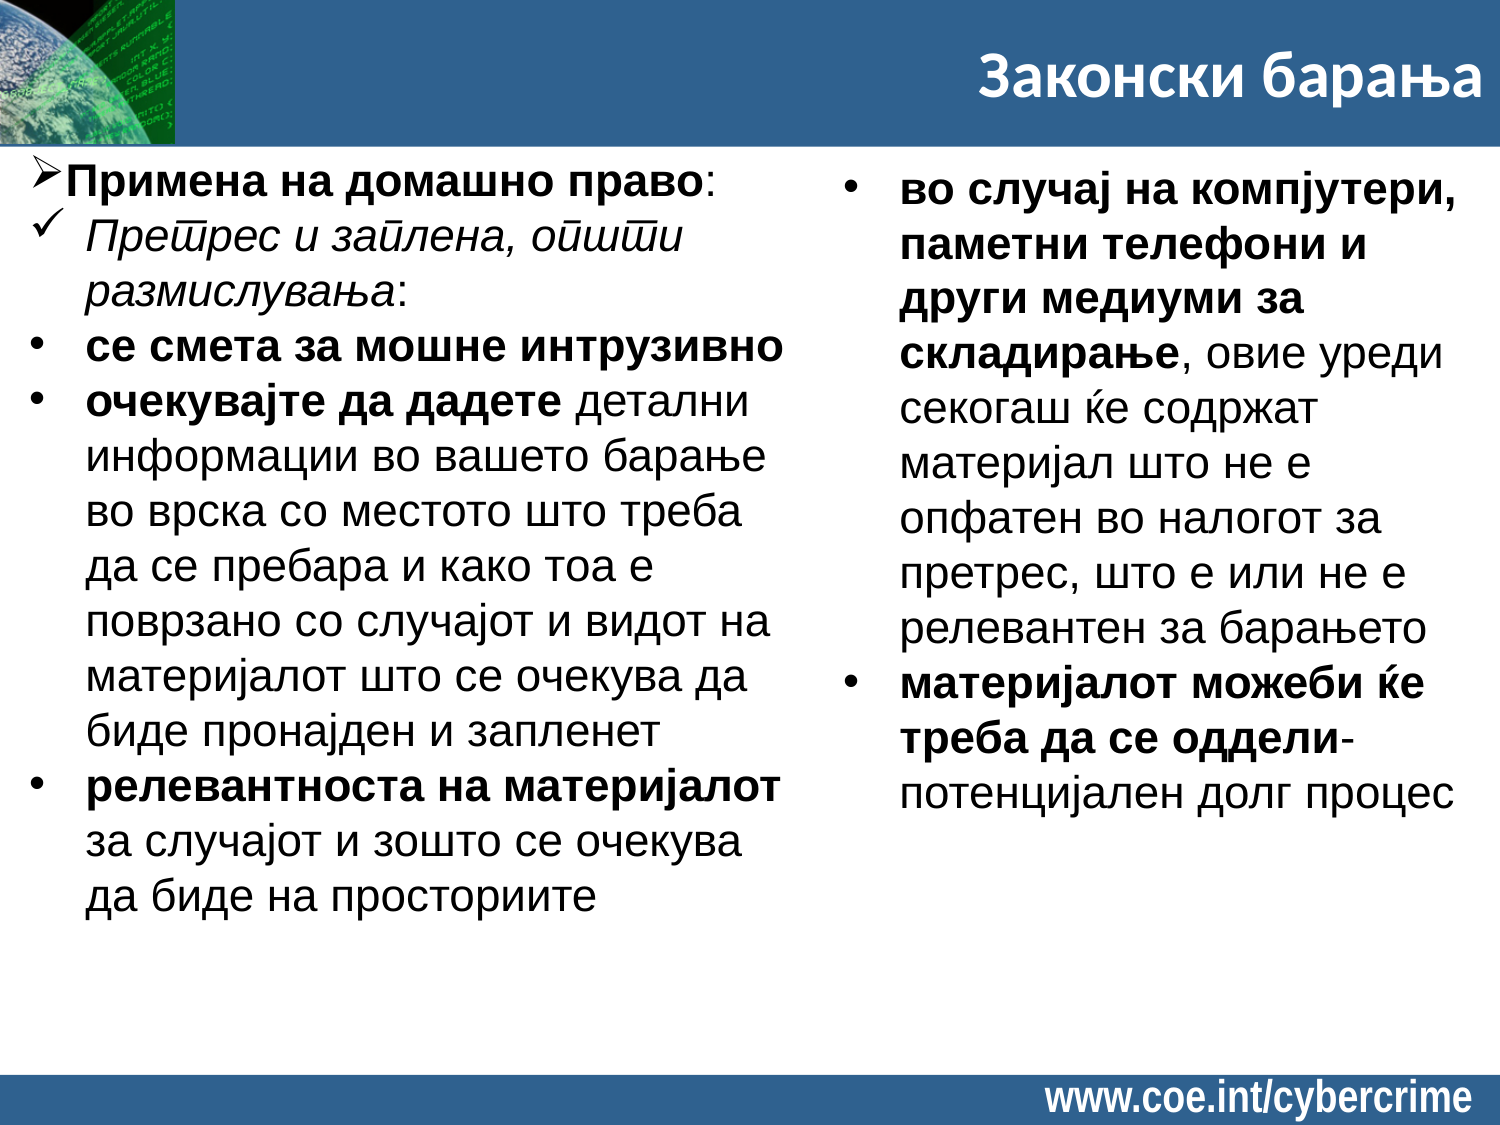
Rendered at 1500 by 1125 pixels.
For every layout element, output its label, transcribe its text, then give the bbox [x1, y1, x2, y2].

text_box Законски барања [179, 0, 1500, 149]
text_box www.coe.int/cybercrime [1030, 1059, 1500, 1125]
text_box Примена на домашно право: Претрес и заплена, општи размислувања: се смета за мошне интрузивно очекувајте да дадете детални информации во вашето барање во врска со местото што треба да се пребара и како тоа е поврзано со случајот и видот на материјалот што се очекува да биде пронајден и запленет релевантноста на материјалот за случајот и зошто се очекува да биде на просториите [14, 143, 805, 983]
text_box во случај на компјутери, паметни телефони и други медиуми за складирање, овие уреди секогаш ќе содржат материјал што не е опфатен во налогот за претрес, што е или не е релевантен за барањето материјалот можеби ќе треба да се оддели- потенцијален долг процес [828, 150, 1486, 826]
picture [0, 0, 175, 144]
text_box [0, 1073, 1030, 1125]
